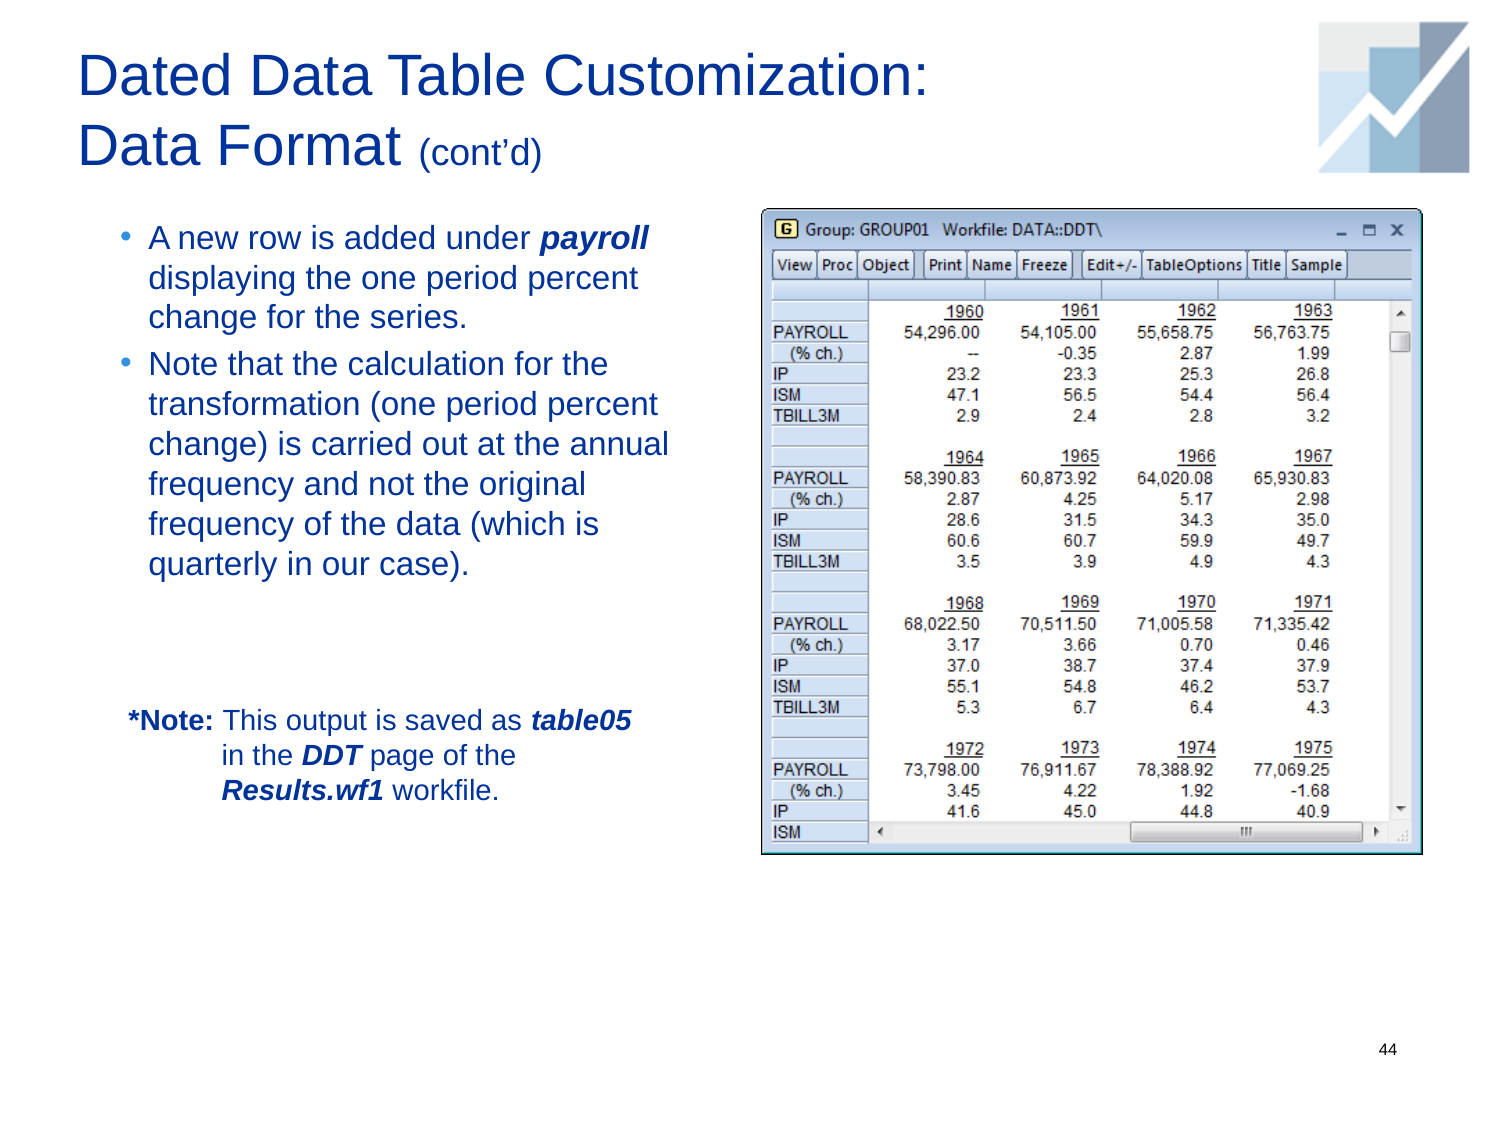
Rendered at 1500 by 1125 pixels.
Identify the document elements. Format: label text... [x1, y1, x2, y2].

slide_number 44 [1262, 1015, 1413, 1067]
picture [1300, 11, 1479, 181]
text_box A new row is added under payroll displaying the one period percent change for the series. Note that the calculation for the transformation (one period percent change) is carried out at the annual frequency and not the original frequency of the data (which is quarterly in our case). [39, 208, 736, 629]
picture [761, 208, 1423, 855]
title Dated Data Table Customization: Data Format (cont’d) [62, 0, 1297, 185]
text_box *Note: This output is saved as table05 in the DDT page of the Results.wf1 workfile. [113, 694, 662, 832]
